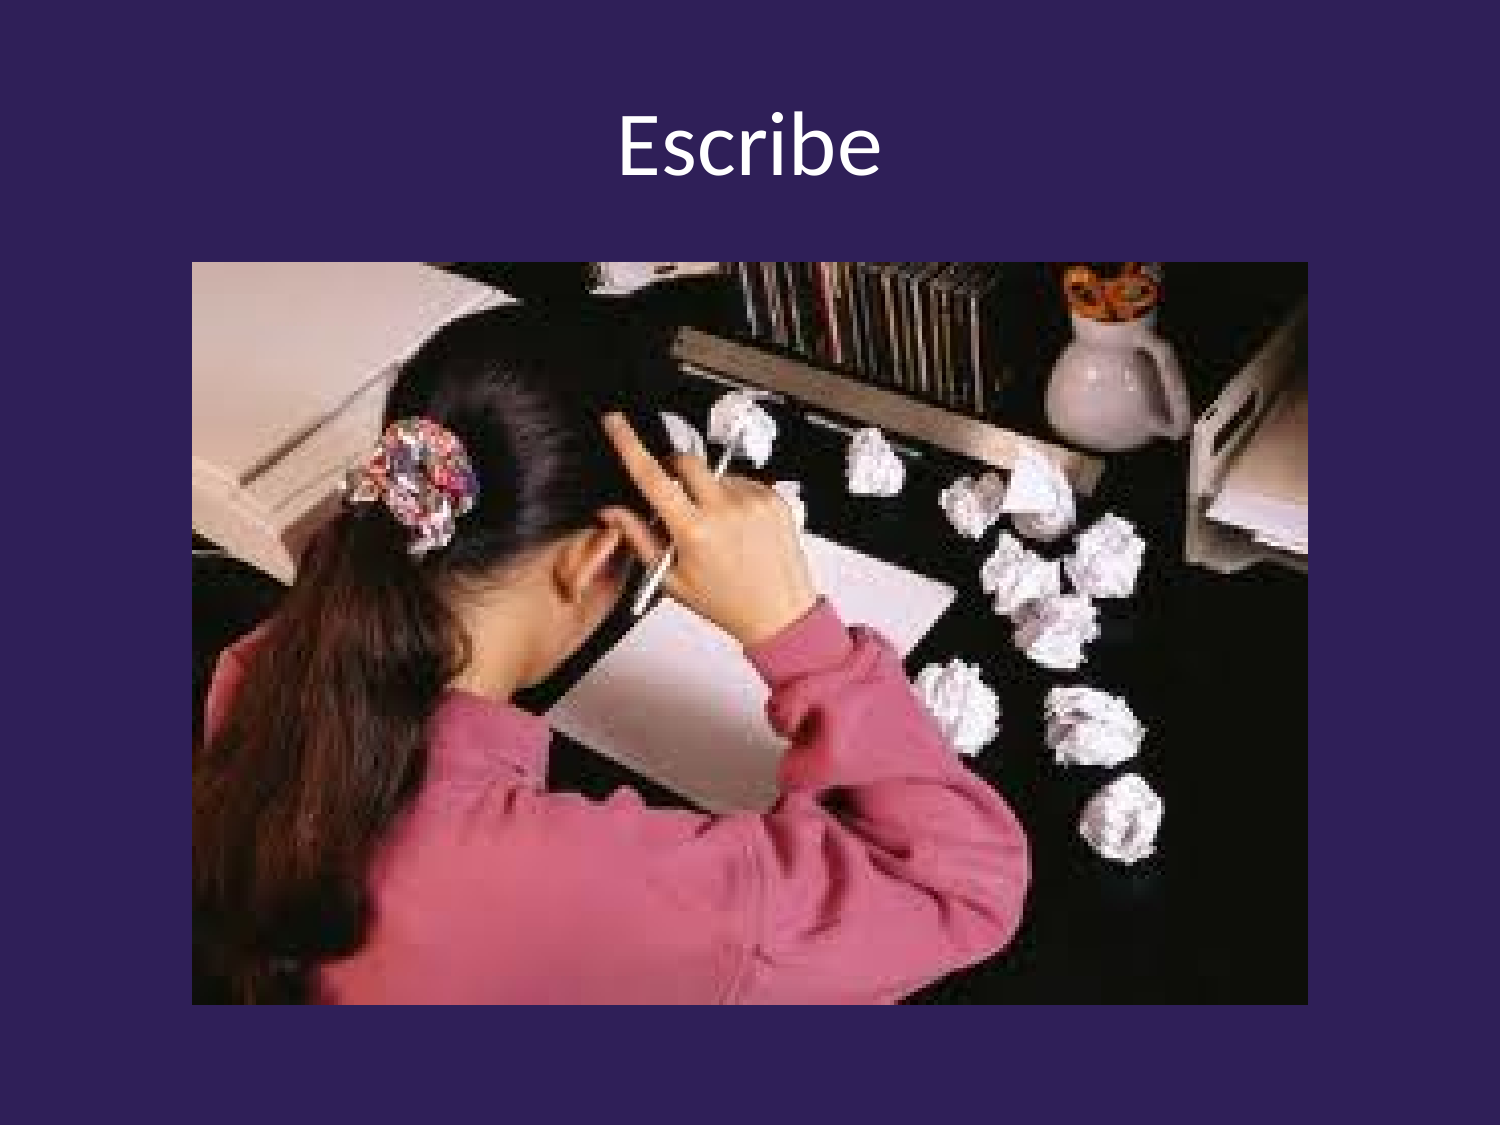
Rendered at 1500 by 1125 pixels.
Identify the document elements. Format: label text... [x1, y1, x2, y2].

title Escribe [75, 45, 1425, 233]
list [74, 262, 1426, 1006]
